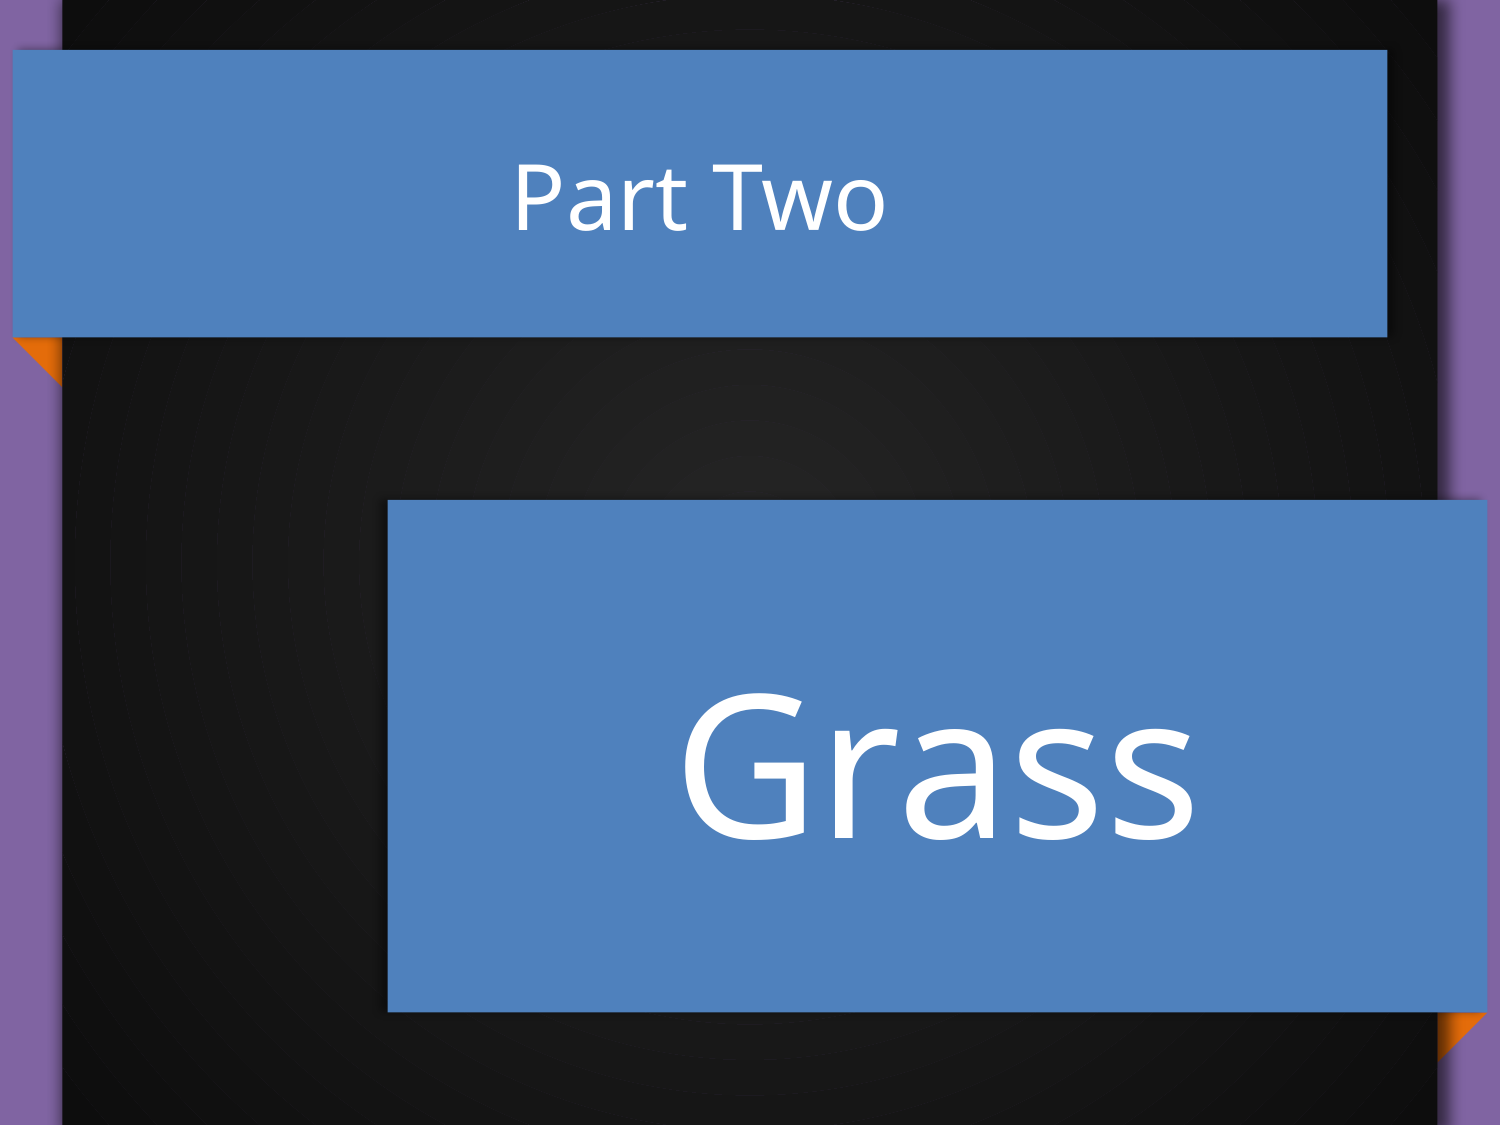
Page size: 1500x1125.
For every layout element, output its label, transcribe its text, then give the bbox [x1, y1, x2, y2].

title Part Two [12, 99, 1388, 288]
list Grass [387, 712, 1488, 913]
